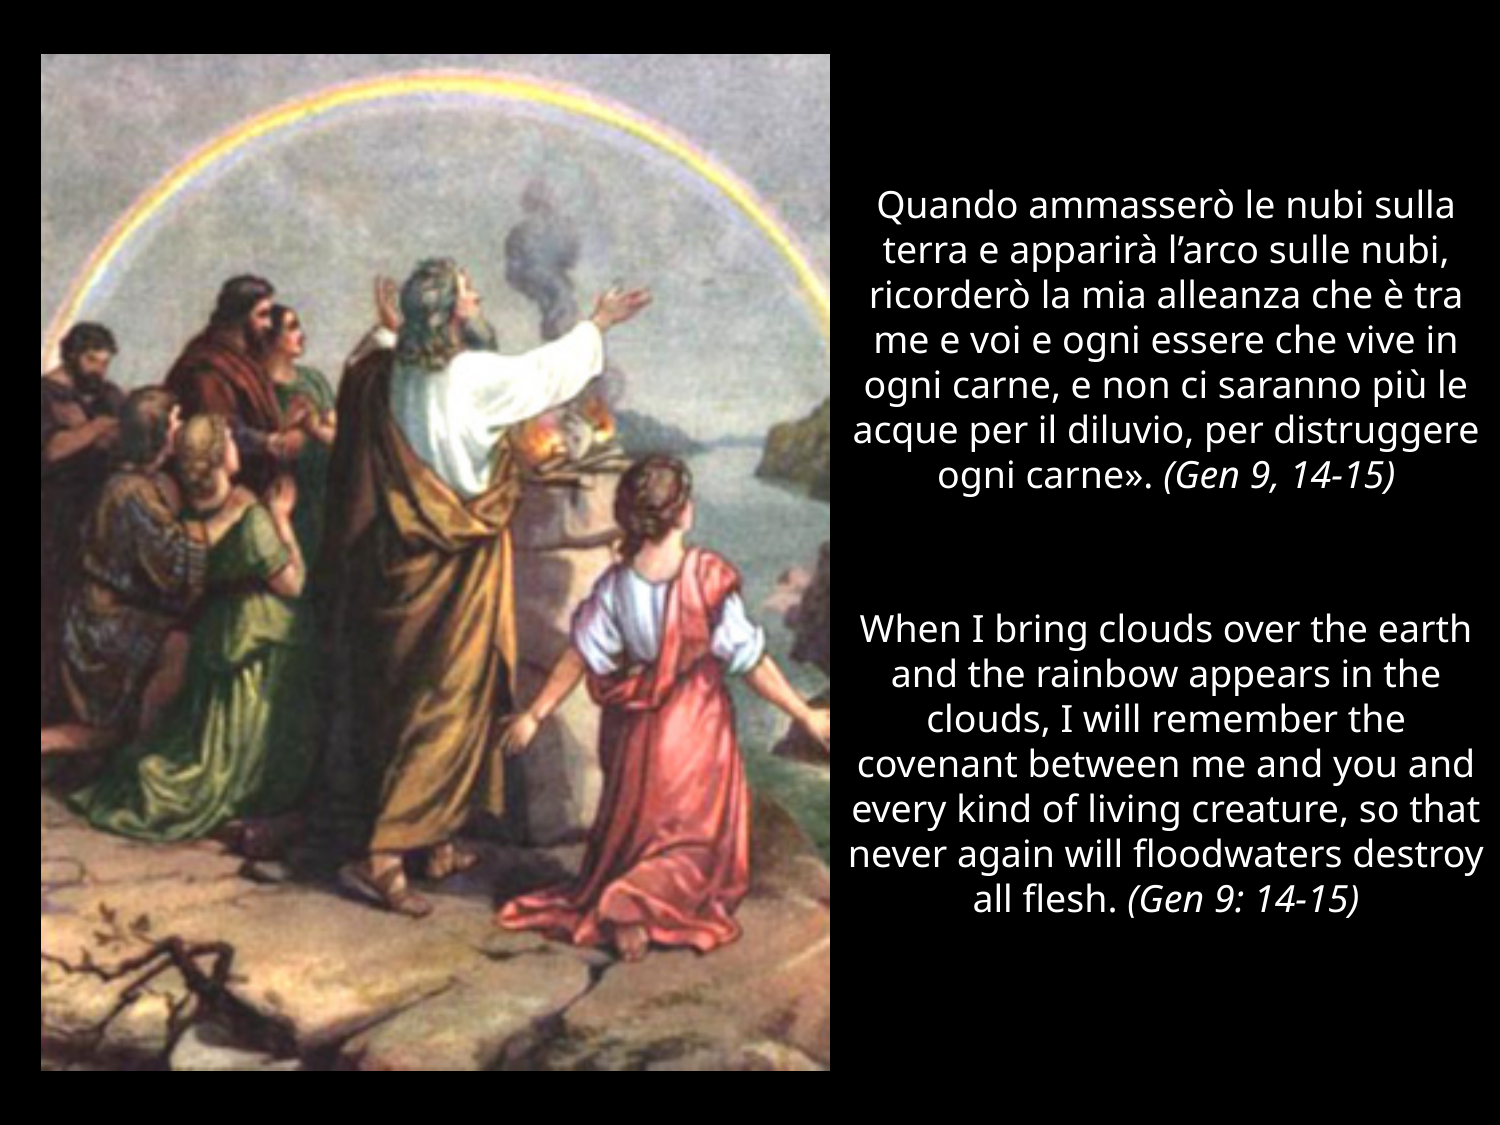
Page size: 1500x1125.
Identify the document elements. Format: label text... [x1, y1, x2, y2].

text_box When I bring clouds over the earth and the rainbow appears in the clouds, I will remember the covenant between me and you and every kind of living creature, so that never again will floodwaters destroy all flesh. (Gen 9: 14-15) [832, 597, 1500, 928]
picture [41, 54, 830, 1071]
title Quando ammasserò le nubi sulla terra e apparirà l’arco sulle nubi, ricorderò la mia alleanza che è tra me e voi e ogni essere che vive in ogni carne, e non ci saranno più le acque per il diluvio, per distruggere ogni carne». (Gen 9, 14-15) [832, 267, 1500, 455]
